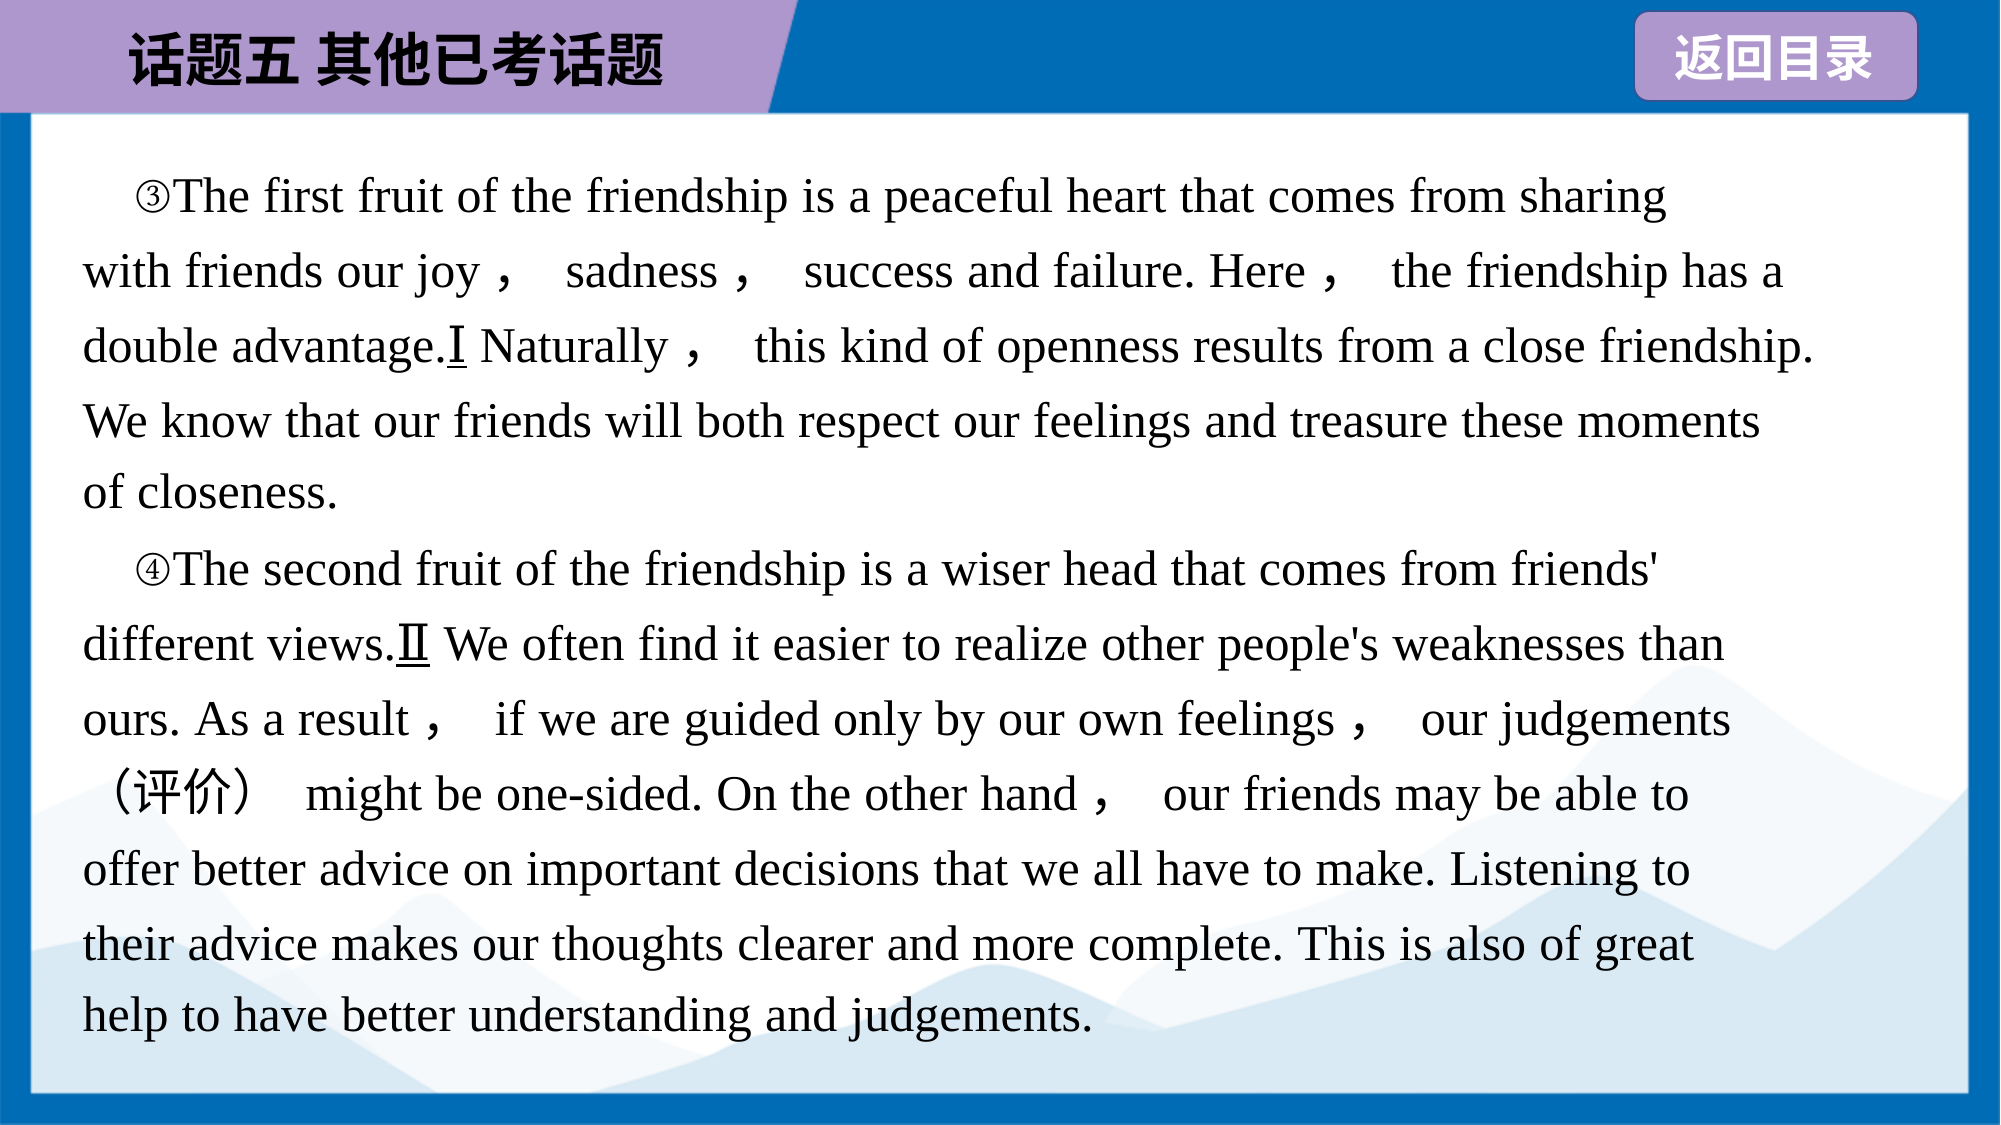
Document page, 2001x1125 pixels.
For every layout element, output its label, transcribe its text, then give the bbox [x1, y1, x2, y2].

picture [0, 0, 2000, 1125]
text_box ③The first fruit of the friendship is a peaceful heart that comes from sharing with friends our joy， sadness， success and failure. Here， the friendship has a double advantage.Ⅰ Naturally， this kind of openness results from a close friendship. We know that our friends will both respect our feelings and treasure these moments of closeness. [82, 147, 1917, 513]
text_box ④The second fruit of the friendship is a wiser head that comes from friends' different views.Ⅱ We often find it easier to realize other people's weaknesses than ours. As a result， if we are guided only by our own feelings， our judgements （评价） might be one-sided. On the other hand， our friends may be able to offer better advice on important decisions that we all have to make. Listening to their advice makes our thoughts clearer and more complete. This is also of great help to have better understanding and judgements. [82, 520, 1917, 1037]
